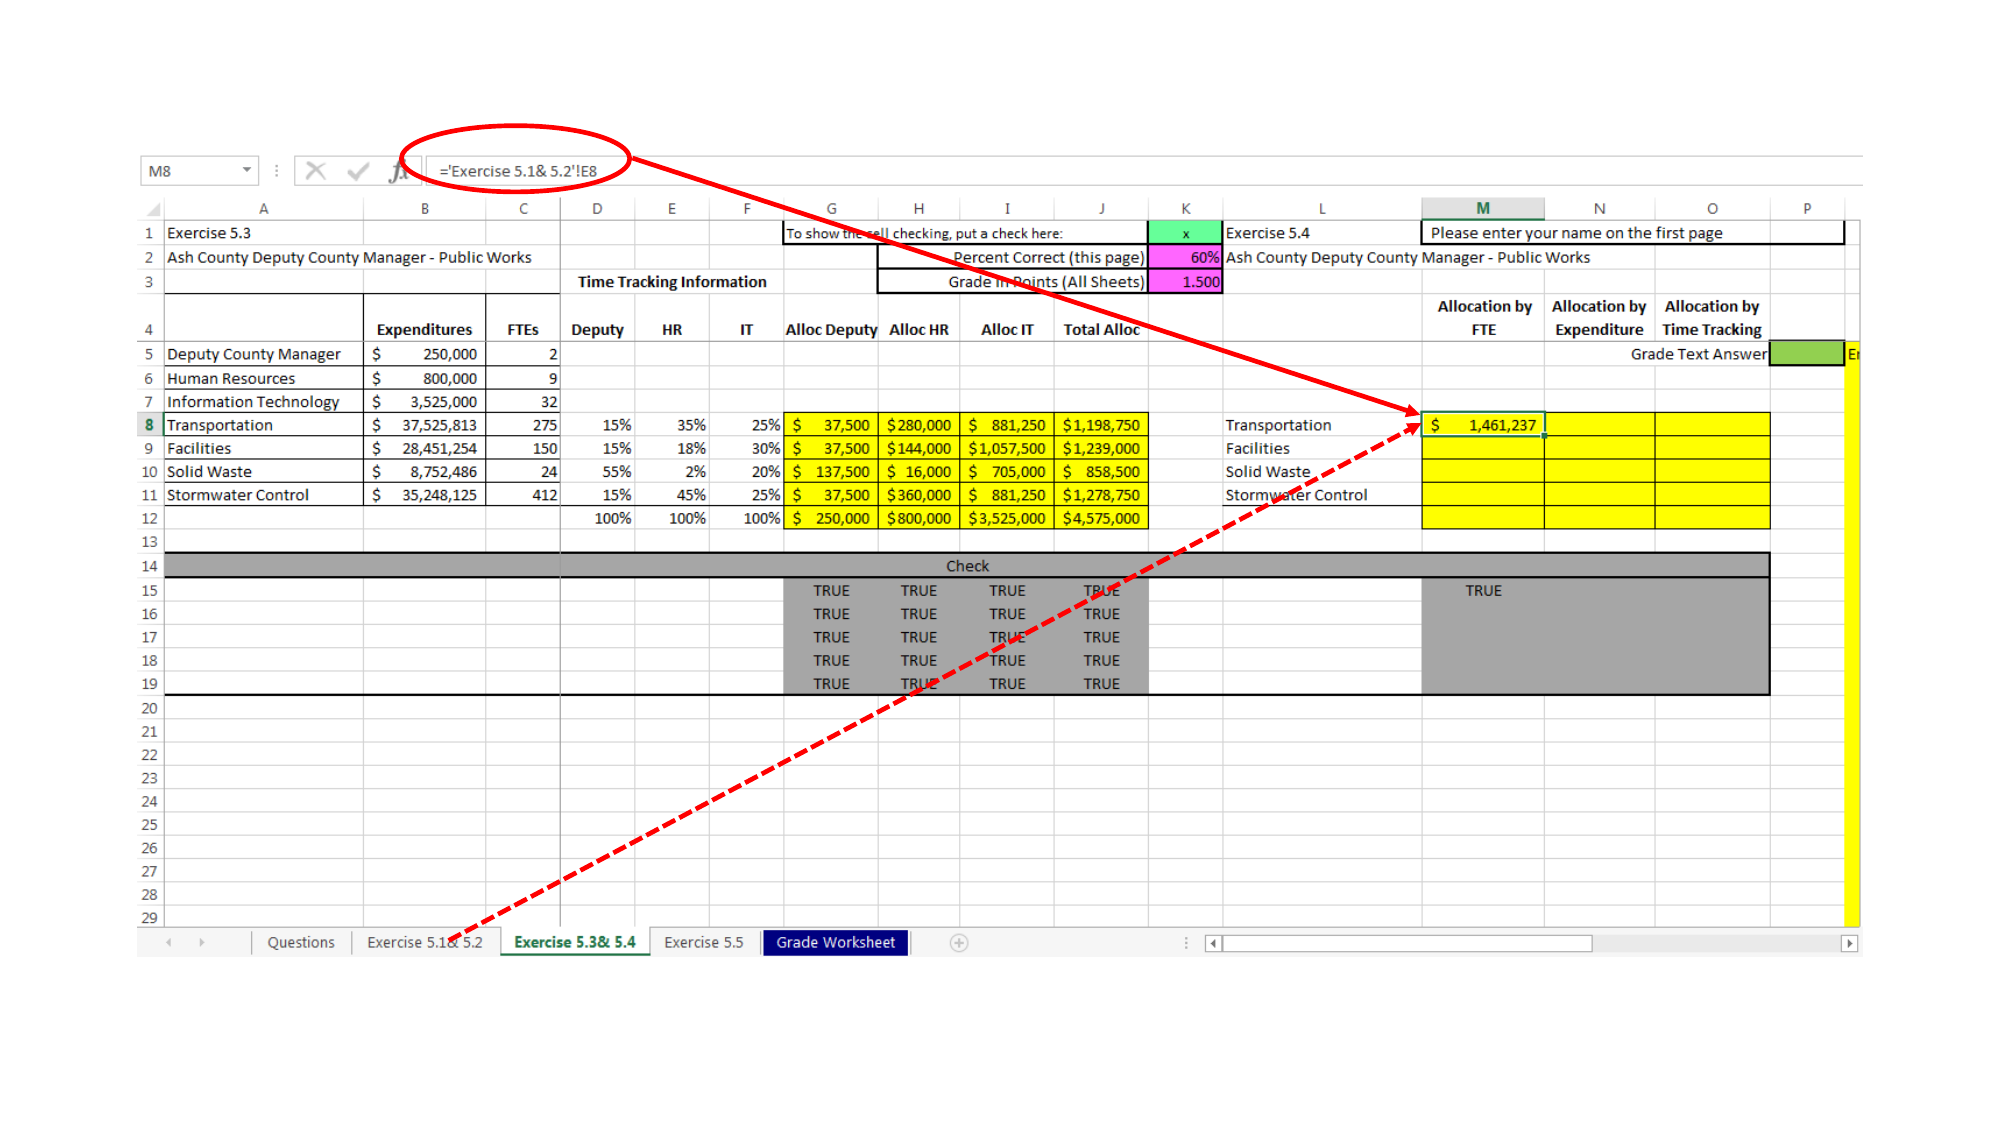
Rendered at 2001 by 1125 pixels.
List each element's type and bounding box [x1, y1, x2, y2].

list [137, 144, 1863, 957]
text_box [411, 124, 620, 144]
text_box [632, 157, 1421, 415]
text_box [448, 422, 1422, 941]
